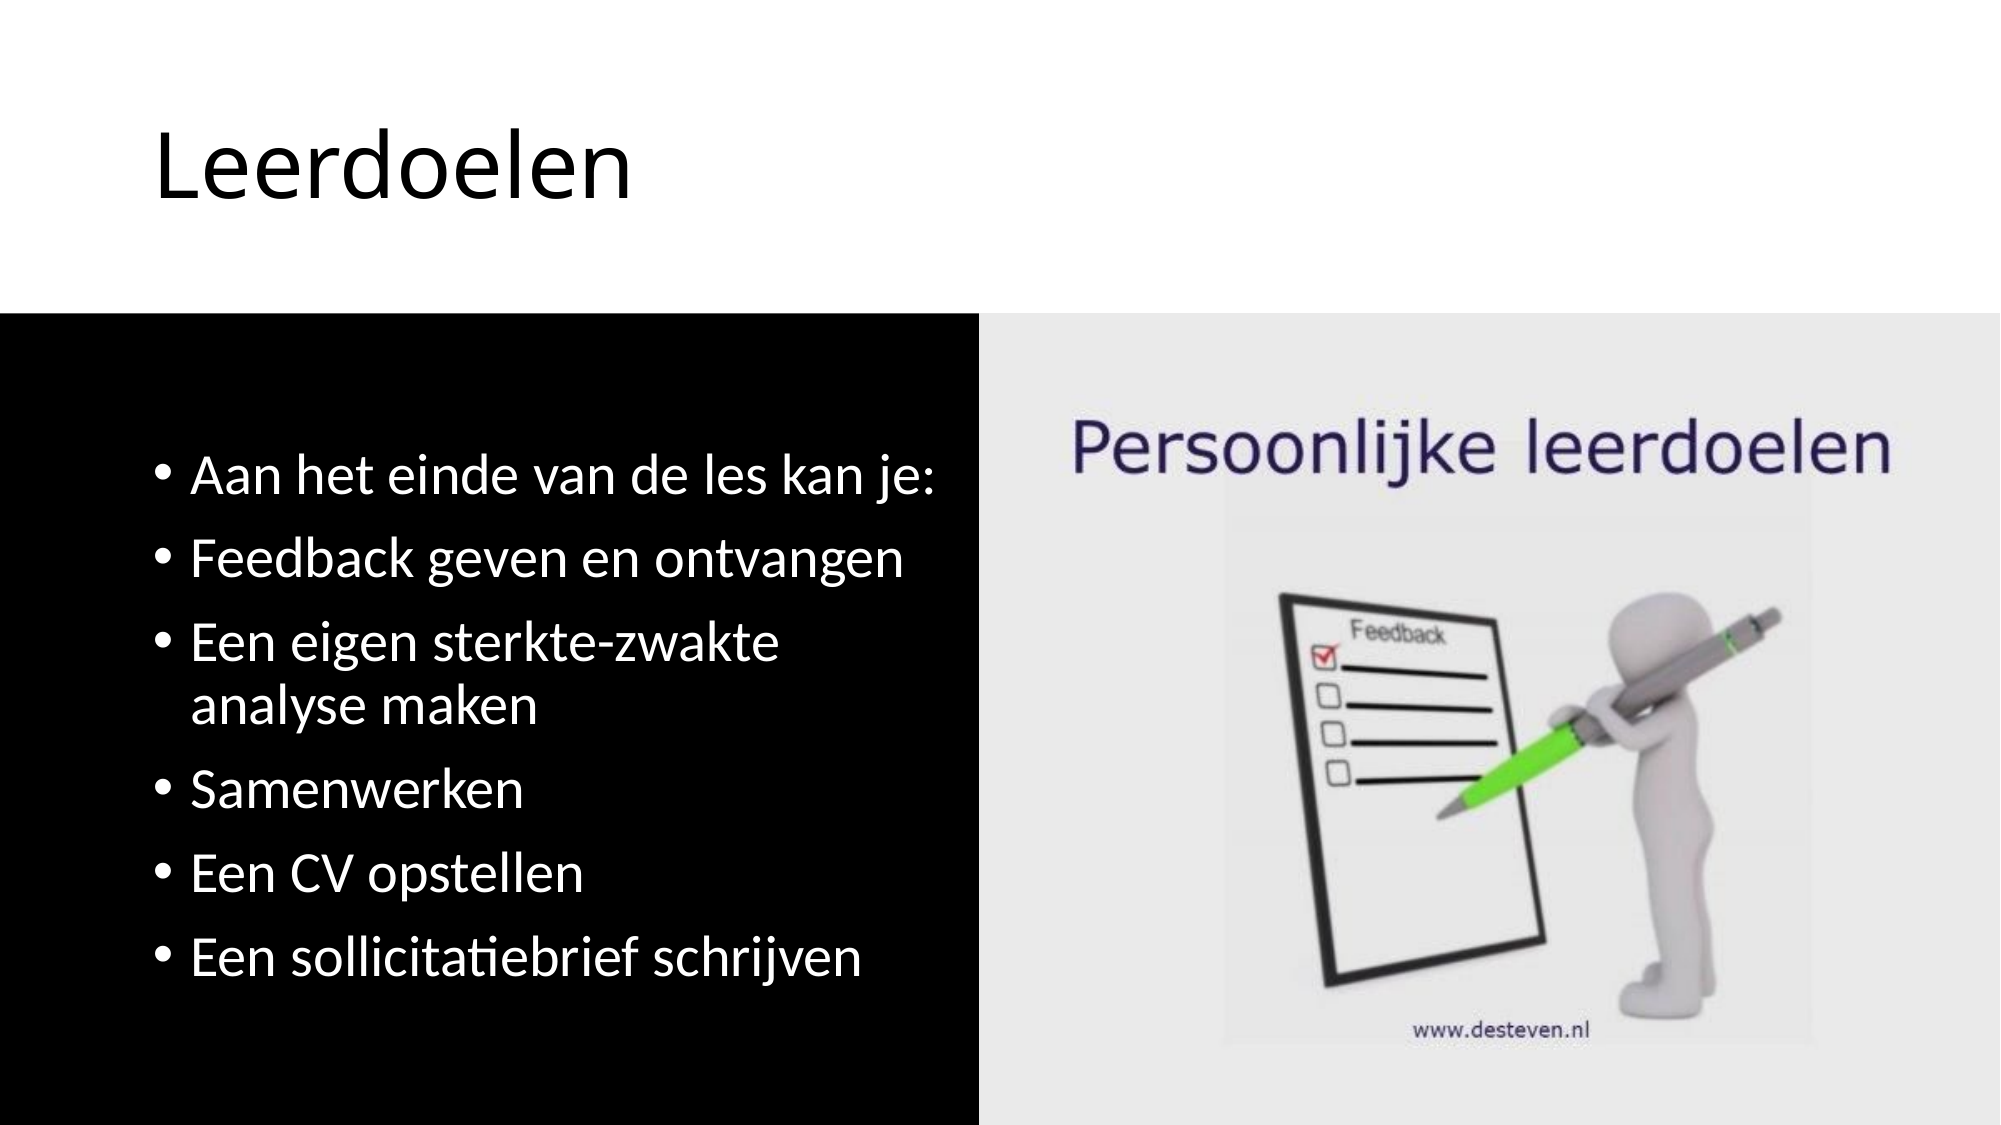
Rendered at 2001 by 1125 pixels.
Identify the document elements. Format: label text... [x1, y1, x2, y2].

text_box [0, 314, 978, 1125]
title Leerdoelen [137, 60, 1863, 278]
picture [978, 313, 2000, 1125]
list Aan het einde van de les kan je: Feedback geven en ontvangen Een eigen sterkte-zwakte analyse maken Samenwerken Een CV opstellen Een sollicitatiebrief schrijven [138, 373, 961, 1125]
text_box [0, 0, 2000, 314]
